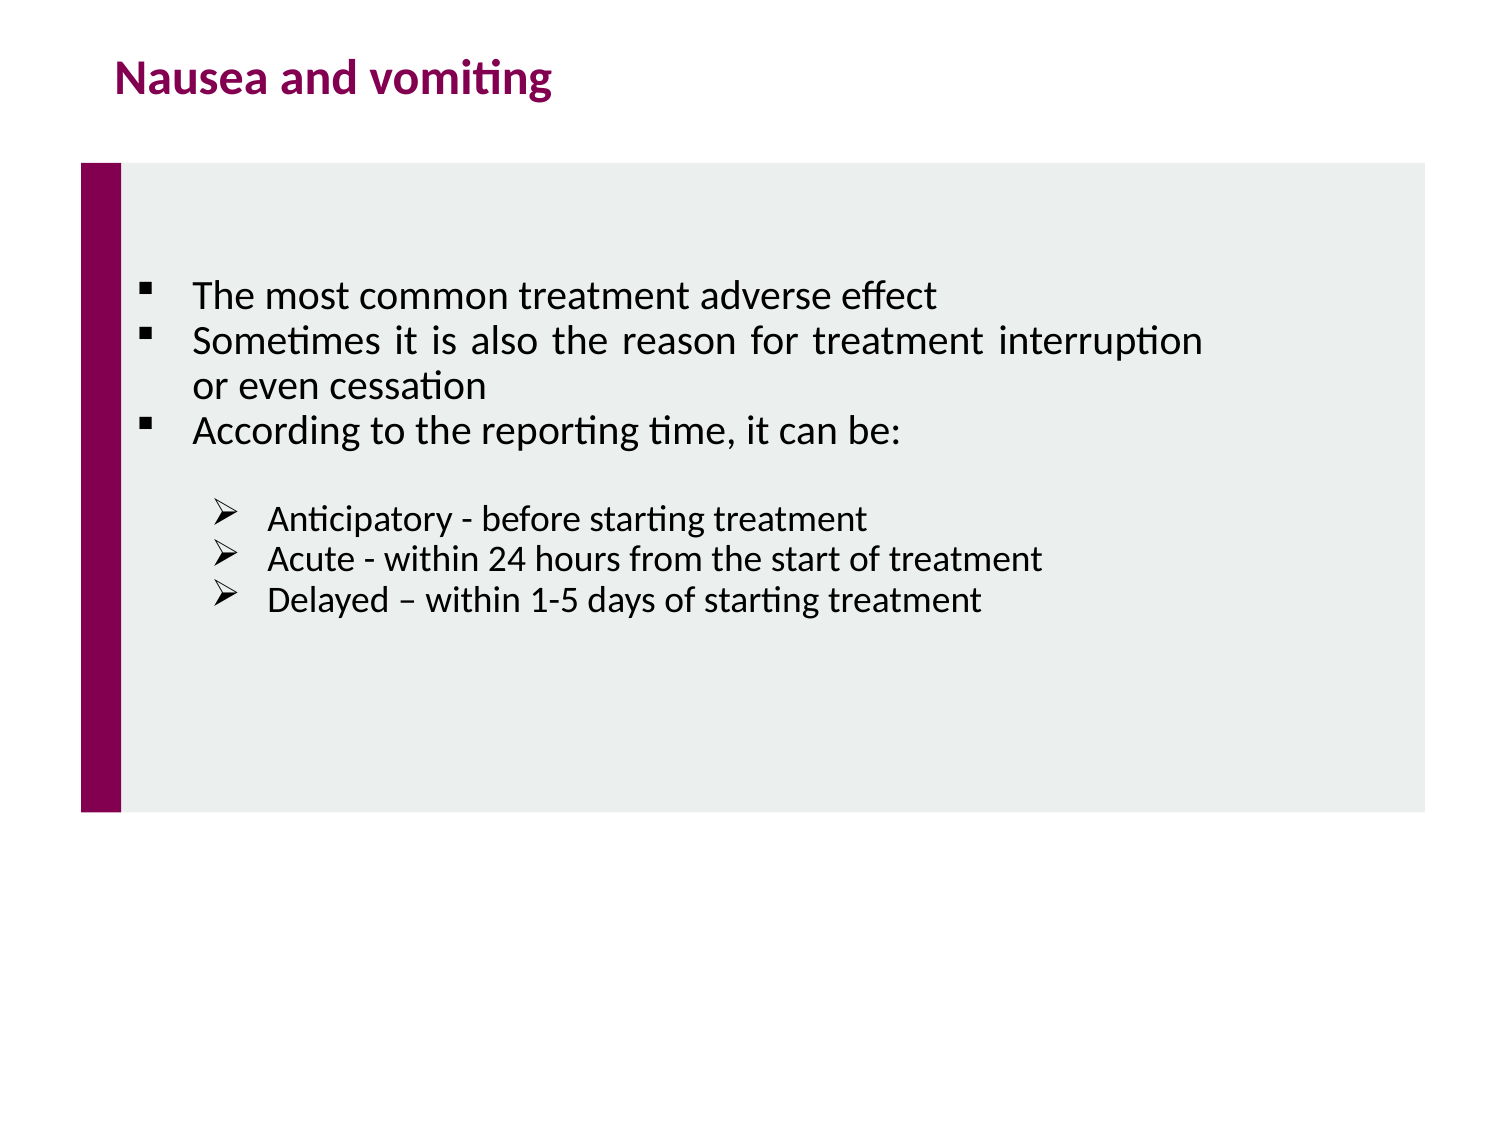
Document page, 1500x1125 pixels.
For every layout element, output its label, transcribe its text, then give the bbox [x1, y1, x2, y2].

text_box The most common treatment adverse effect Sometimes it is also the reason for treatment interruption or even cessation According to the reporting time, it can be: Anticipatory - before starting treatment Acute - within 24 hours from the start of treatment Delayed – within 1-5 days of starting treatment [122, 162, 1426, 813]
text_box [80, 162, 122, 813]
text_box Nausea and vomiting [99, 37, 1388, 113]
